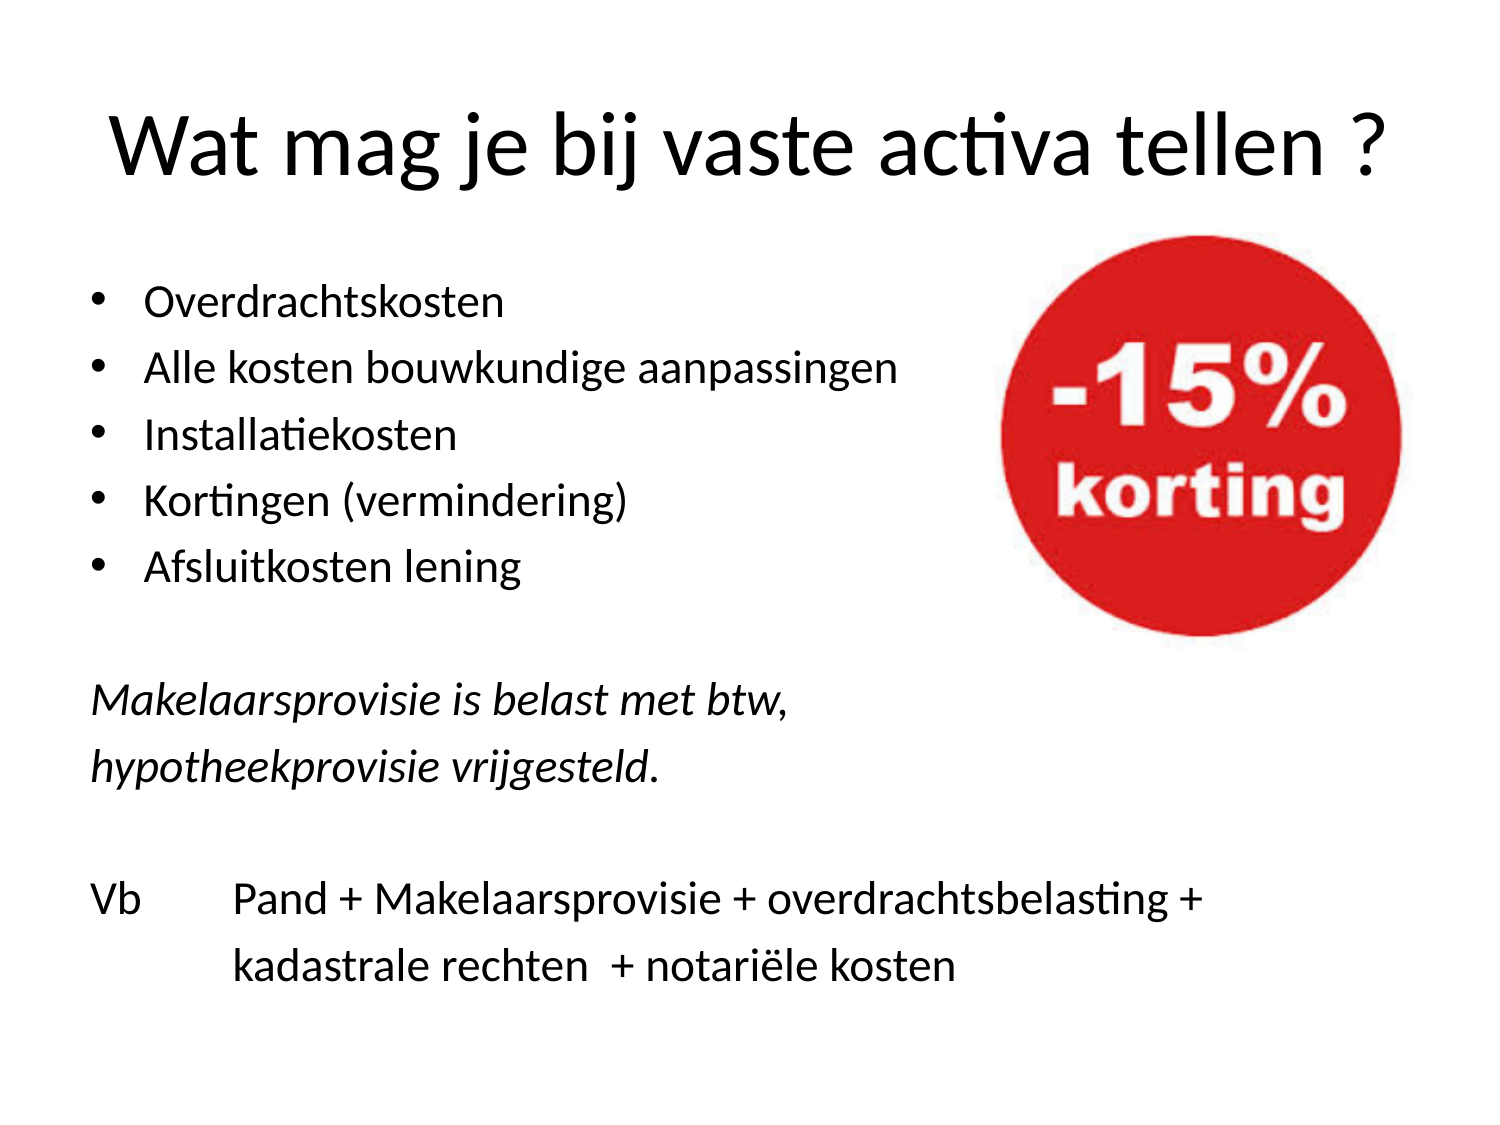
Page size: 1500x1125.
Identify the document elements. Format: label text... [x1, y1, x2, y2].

picture [969, 207, 1422, 660]
list Overdrachtskosten Alle kosten bouwkundige aanpassingen Installatiekosten Kortingen (vermindering) Afsluitkosten lening Makelaarsprovisie is belast met btw, hypotheekprovisie vrijgesteld. Vb Pand + Makelaarsprovisie + overdrachtsbelasting + kadastrale rechten + notariële kosten [75, 262, 1425, 1005]
title Wat mag je bij vaste activa tellen ? [75, 45, 1425, 233]
